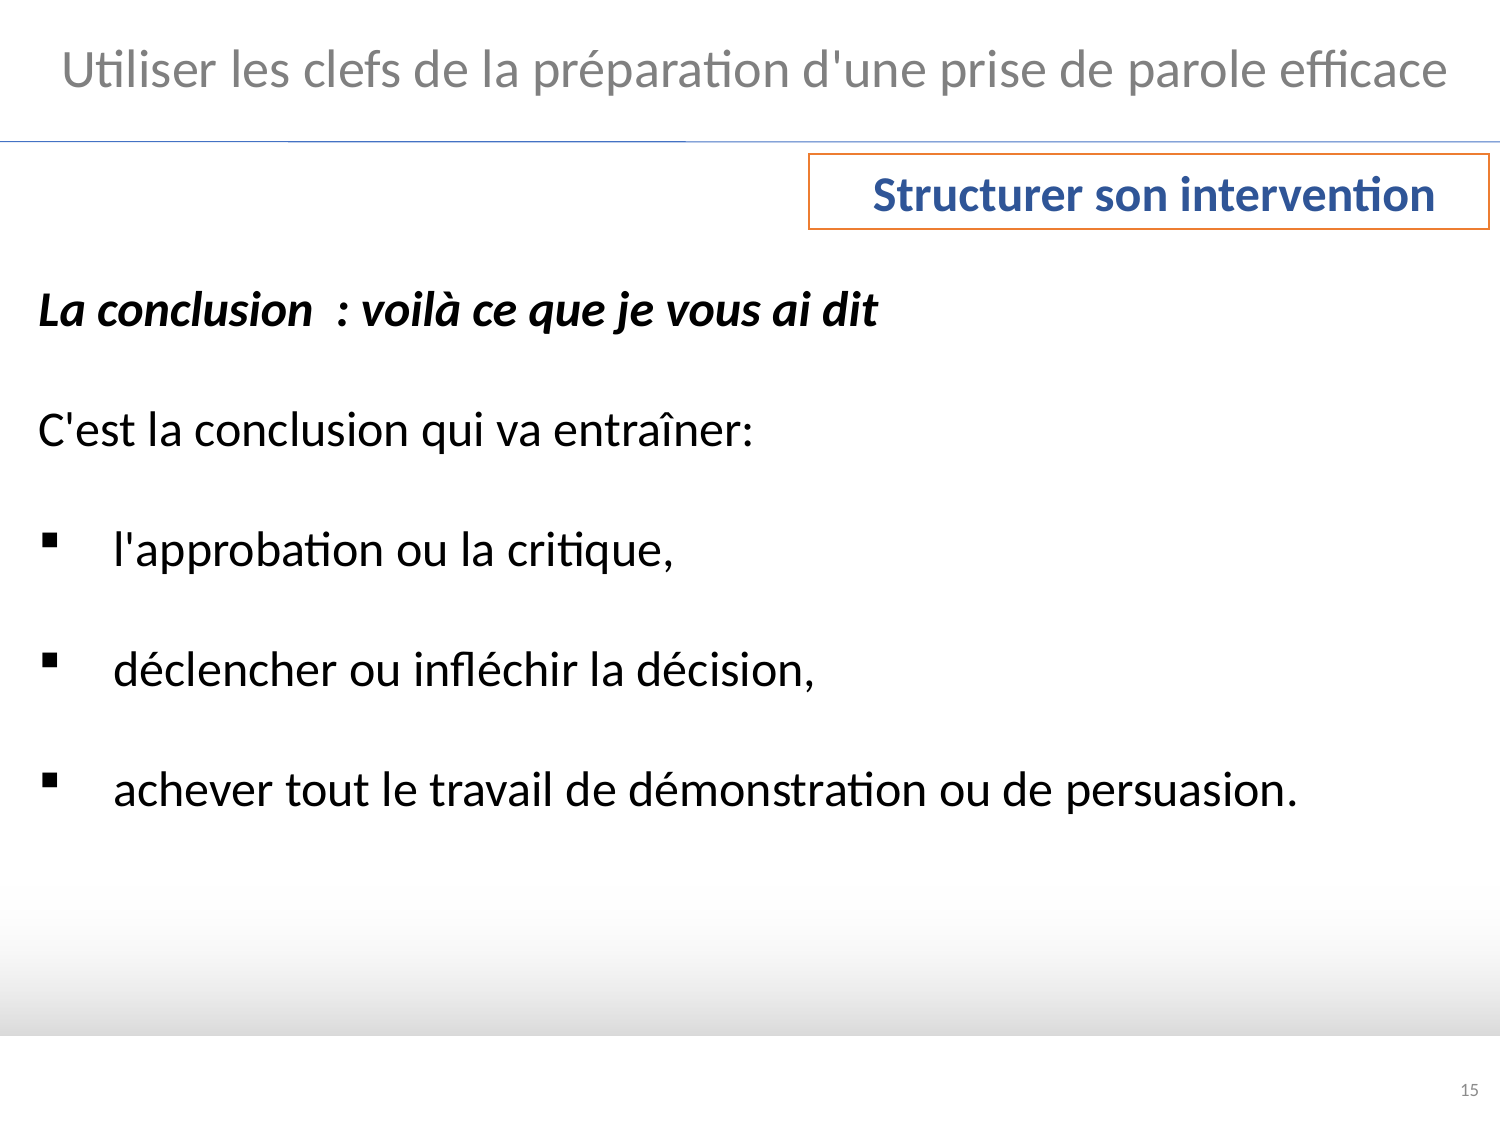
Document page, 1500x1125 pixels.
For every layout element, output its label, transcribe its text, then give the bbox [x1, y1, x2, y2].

text_box Structurer son intervention [808, 153, 1490, 230]
text_box Utiliser les clefs de la préparation d'une prise de parole efficace [11, 25, 1500, 106]
text_box [0, 645, 1500, 1036]
slide_number 15 [1144, 1058, 1495, 1119]
text_box La conclusion : voilà ce que je vous ai dit C'est la conclusion qui va entraîner: l'approbation ou la critique, déclencher ou infléchir la décision, achever tout le travail de démonstration ou de persuasion. [23, 269, 1495, 824]
